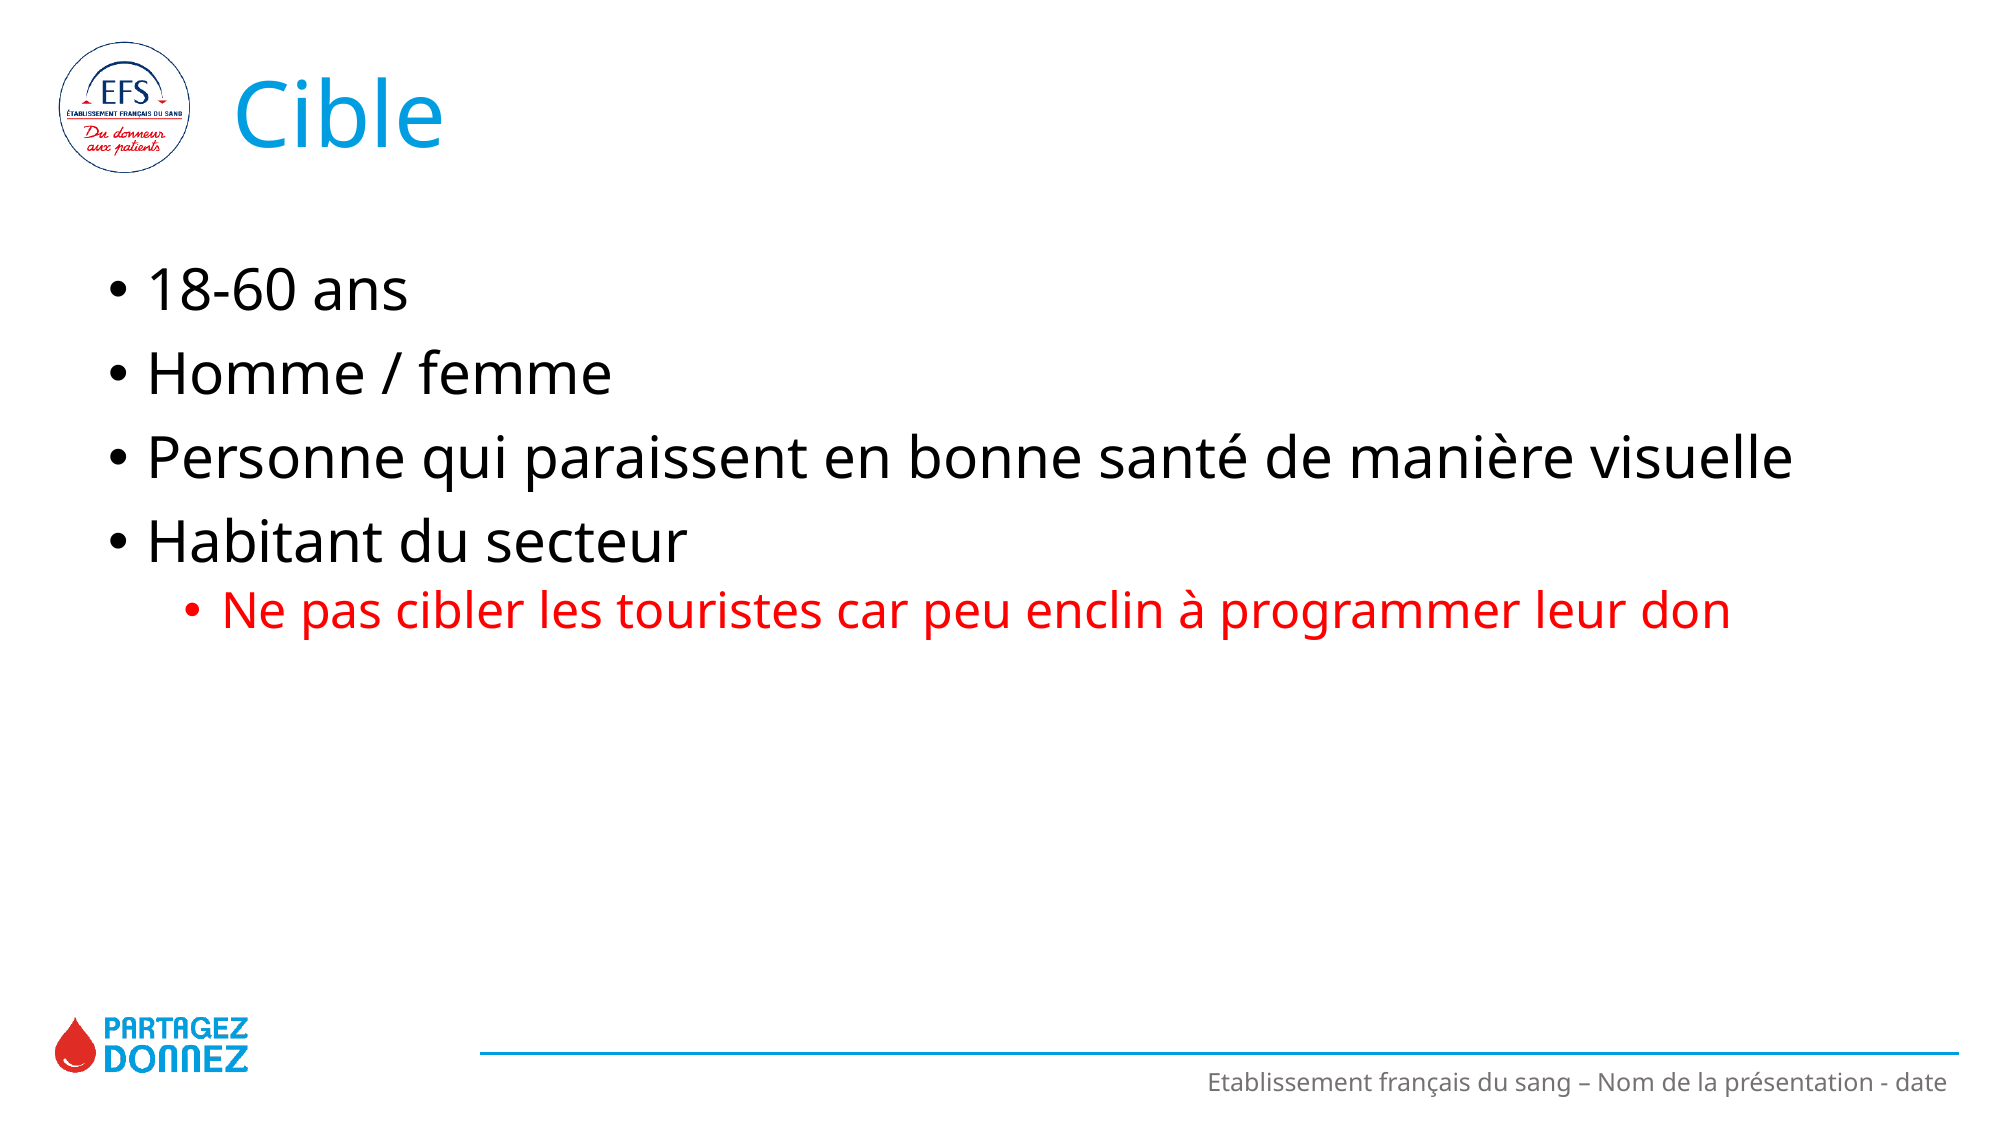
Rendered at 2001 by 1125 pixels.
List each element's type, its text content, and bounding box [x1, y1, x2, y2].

picture [43, 26, 205, 188]
title Cible [217, 9, 1943, 227]
list 18-60 ans Homme / femme Personne qui paraissent en bonne santé de manière visuelle Habitant du secteur Ne pas cibler les touristes car peu enclin à programmer leur don [93, 253, 1964, 967]
text_box Etablissement français du sang – Nom de la présentation - date [496, 1059, 1964, 1104]
picture [53, 1016, 250, 1075]
